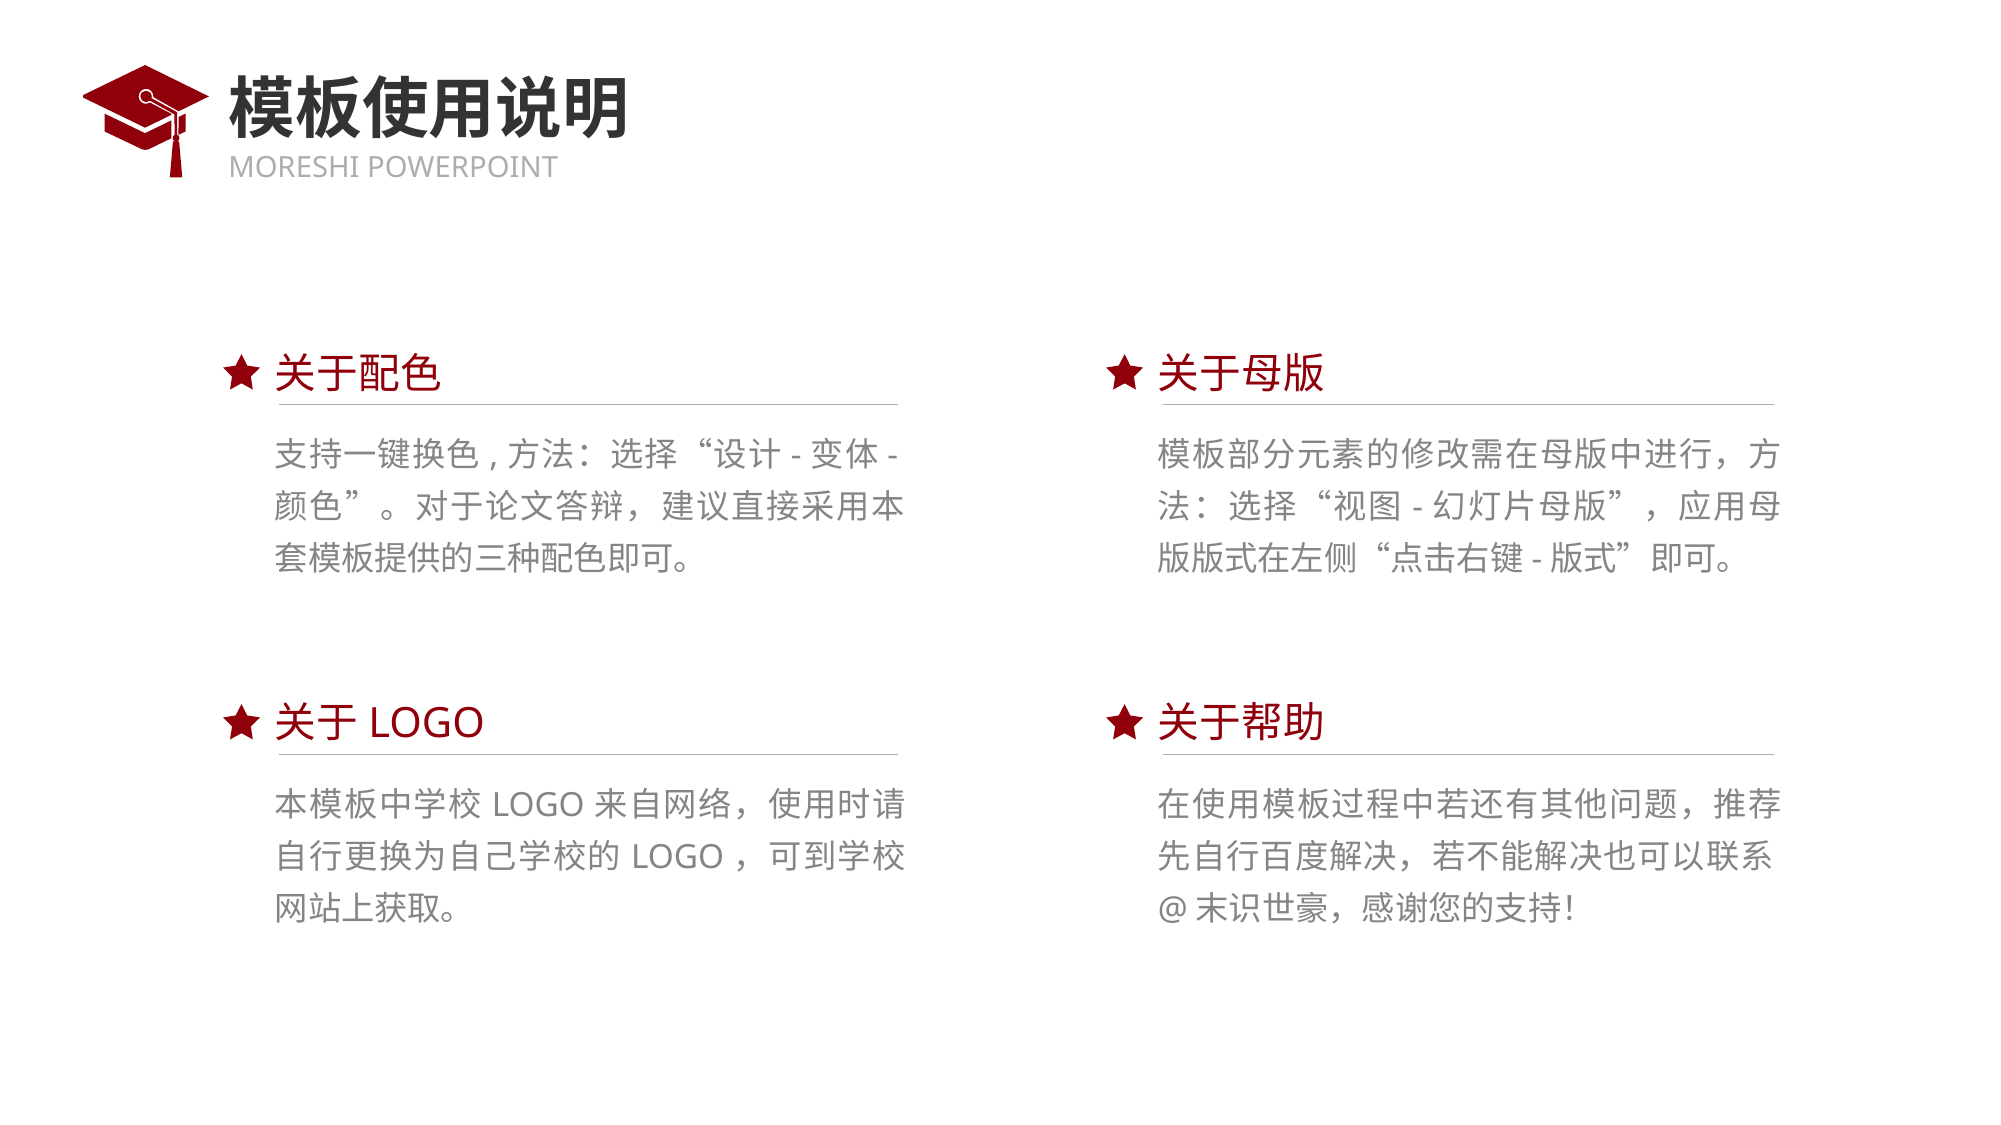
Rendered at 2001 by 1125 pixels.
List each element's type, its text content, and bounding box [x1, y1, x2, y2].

text_box [223, 704, 261, 740]
text_box 关于母版 [1143, 339, 1388, 404]
text_box 关于帮助 [1143, 688, 1388, 754]
text_box 关于LOGO [260, 688, 505, 754]
text_box [1106, 704, 1144, 740]
text_box [223, 354, 261, 390]
text_box 本模板中学校LOGO来自网络，使用时请自行更换为自己学校的LOGO，可到学校网站上获取。 [260, 763, 921, 935]
title 模板使用说明 [213, 55, 1077, 168]
text_box 在使用模板过程中若还有其他问题，推荐先自行百度解决，若不能解决也可以联系@末识世豪，感谢您的支持！ [1143, 763, 1798, 935]
text_box 关于配色 [260, 339, 505, 404]
text_box 支持一键换色,方法：选择“设计-变体-颜色”。对于论文答辩，建议直接采用本套模板提供的三种配色即可。 [260, 413, 921, 585]
text_box [1106, 354, 1144, 390]
text_box 模板部分元素的修改需在母版中进行，方法：选择“视图-幻灯片母版”，应用母版版式在左侧“点击右键-版式”即可。 [1143, 413, 1798, 585]
